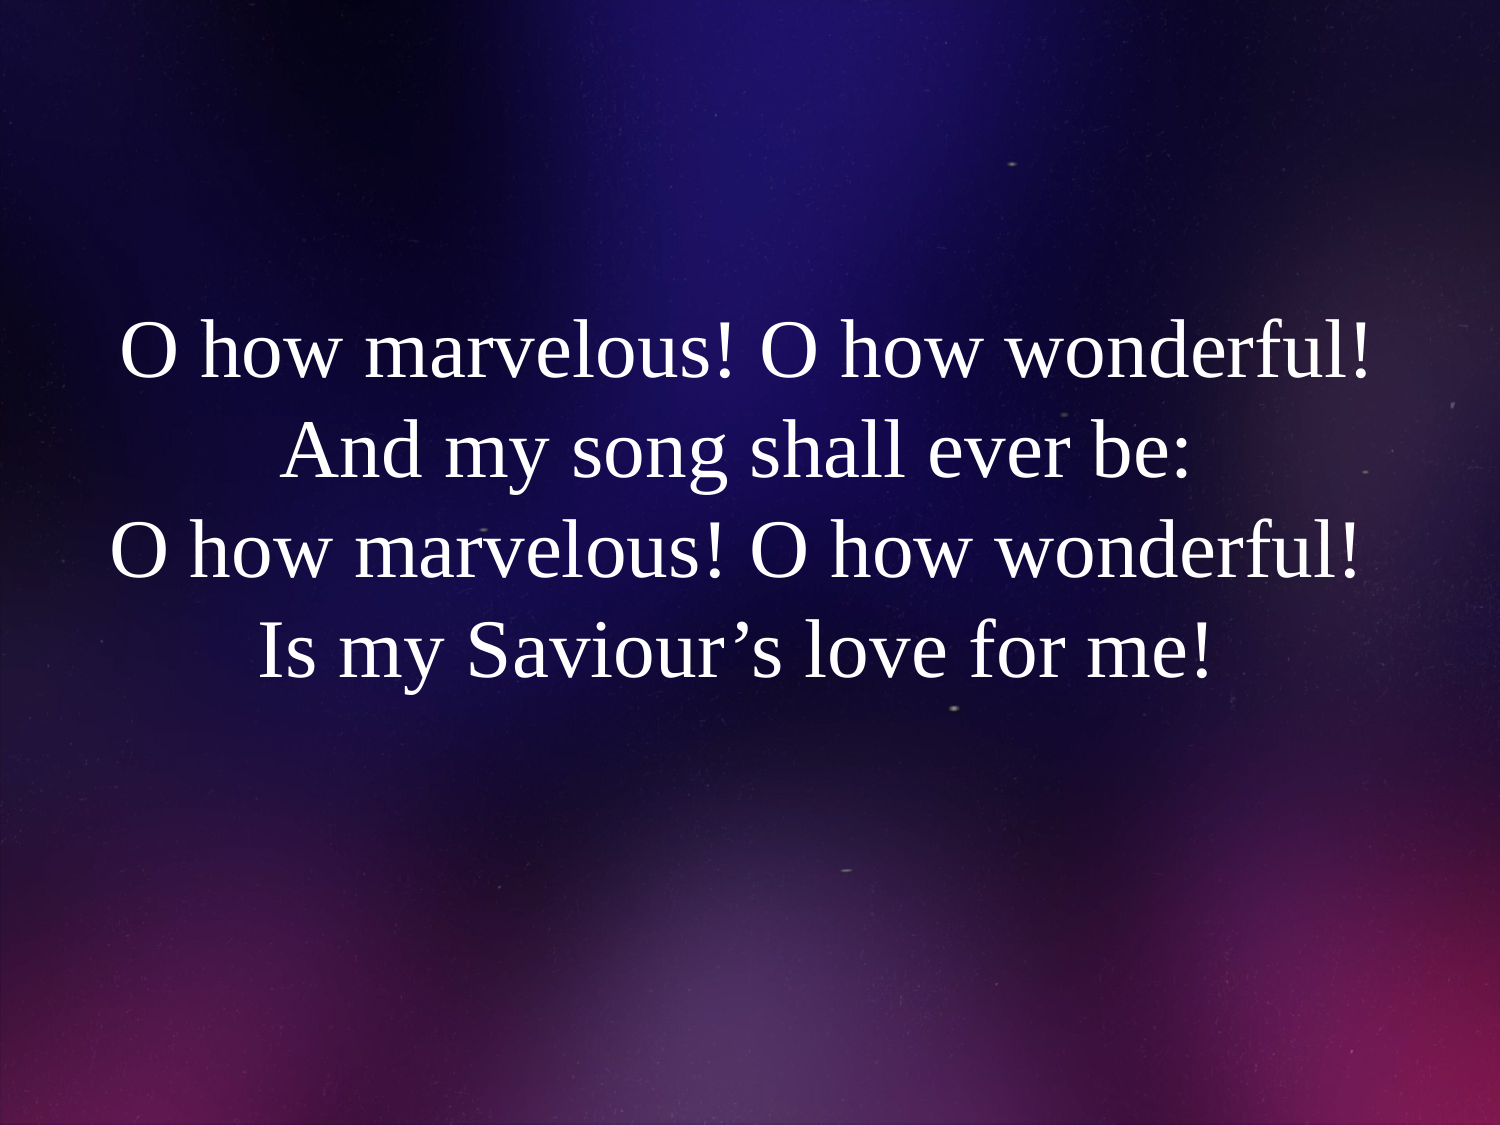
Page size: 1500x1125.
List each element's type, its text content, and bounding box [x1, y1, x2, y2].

title O how marvelous! O how wonderful! And my song shall ever be: O how marvelous! O how wonderful! Is my Saviour’s love for me! [37, 500, 1438, 688]
picture [0, 0, 1500, 1125]
